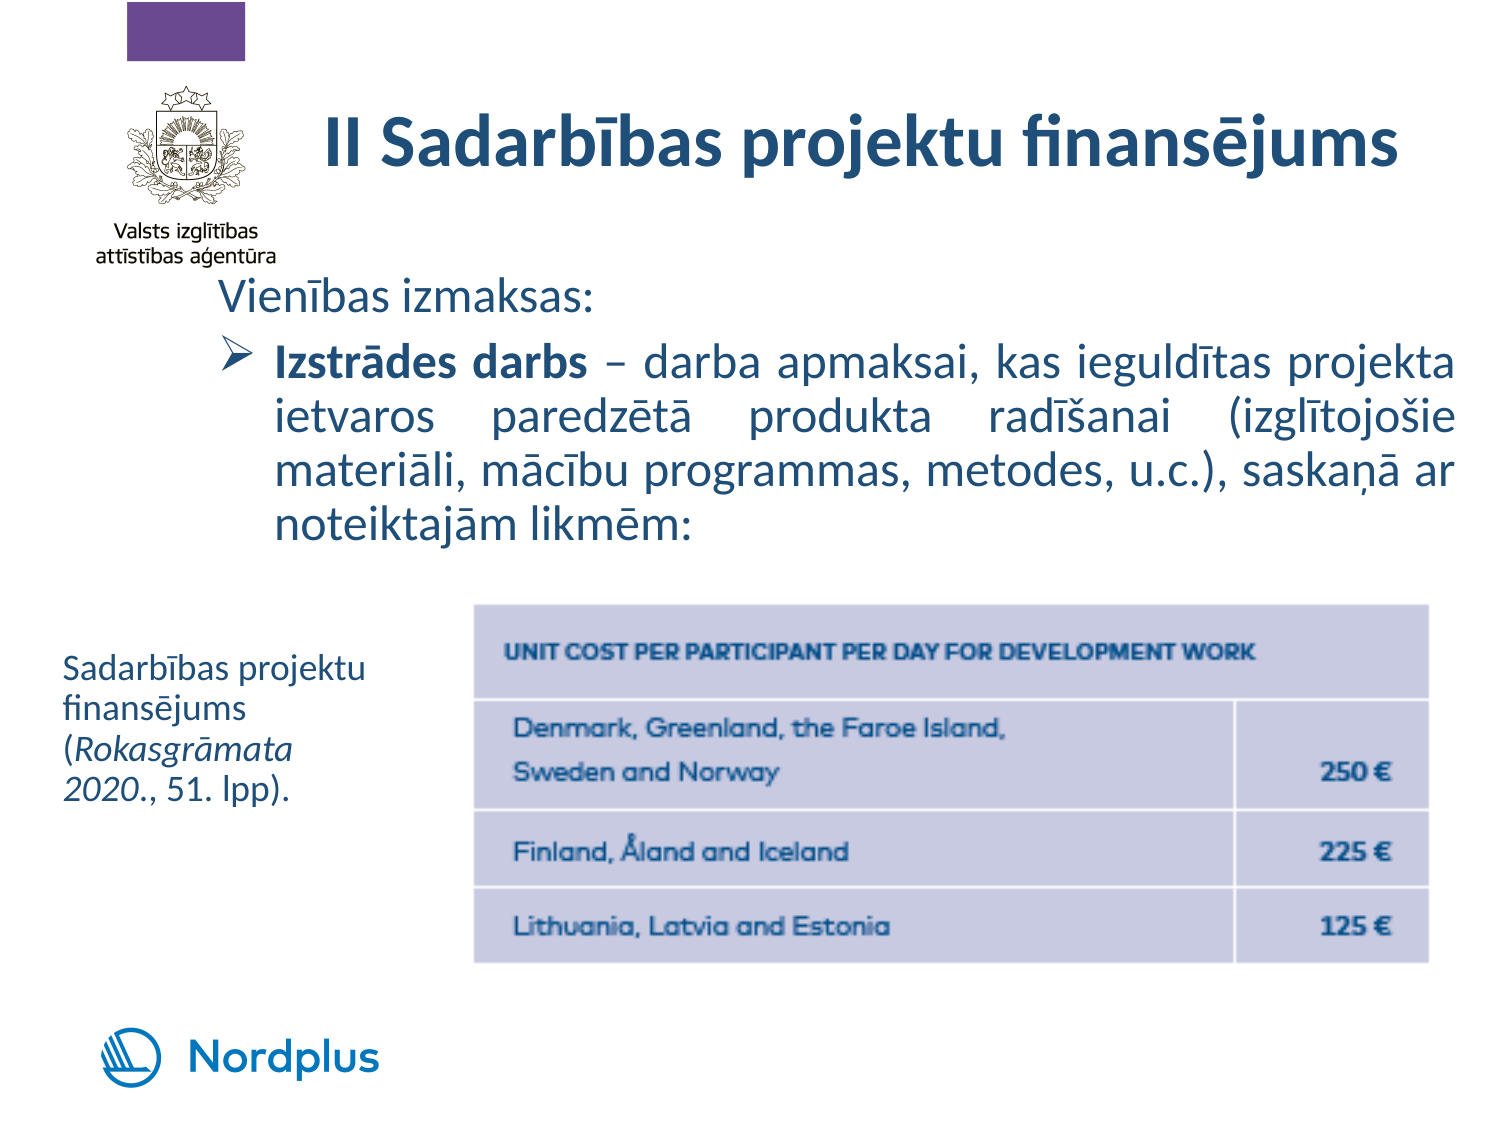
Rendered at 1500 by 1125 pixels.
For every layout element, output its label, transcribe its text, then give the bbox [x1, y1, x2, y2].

list Vienības izmaksas: Izstrādes darbs – darba apmaksai, kas ieguldītas projekta ietvaros paredzētā produkta radīšanai (izglītojošie materiāli, mācību programmas, metodes, u.c.), saskaņā ar noteiktajām likmēm: [158, 261, 1472, 641]
text_box Sadarbības projektu finansējums (Rokasgrāmata 2020., 51. lpp). [48, 640, 390, 817]
title [103, 59, 1397, 278]
text_box II Sadarbības projektu finansējums [290, 83, 1435, 189]
picture [0, 0, 1500, 1125]
